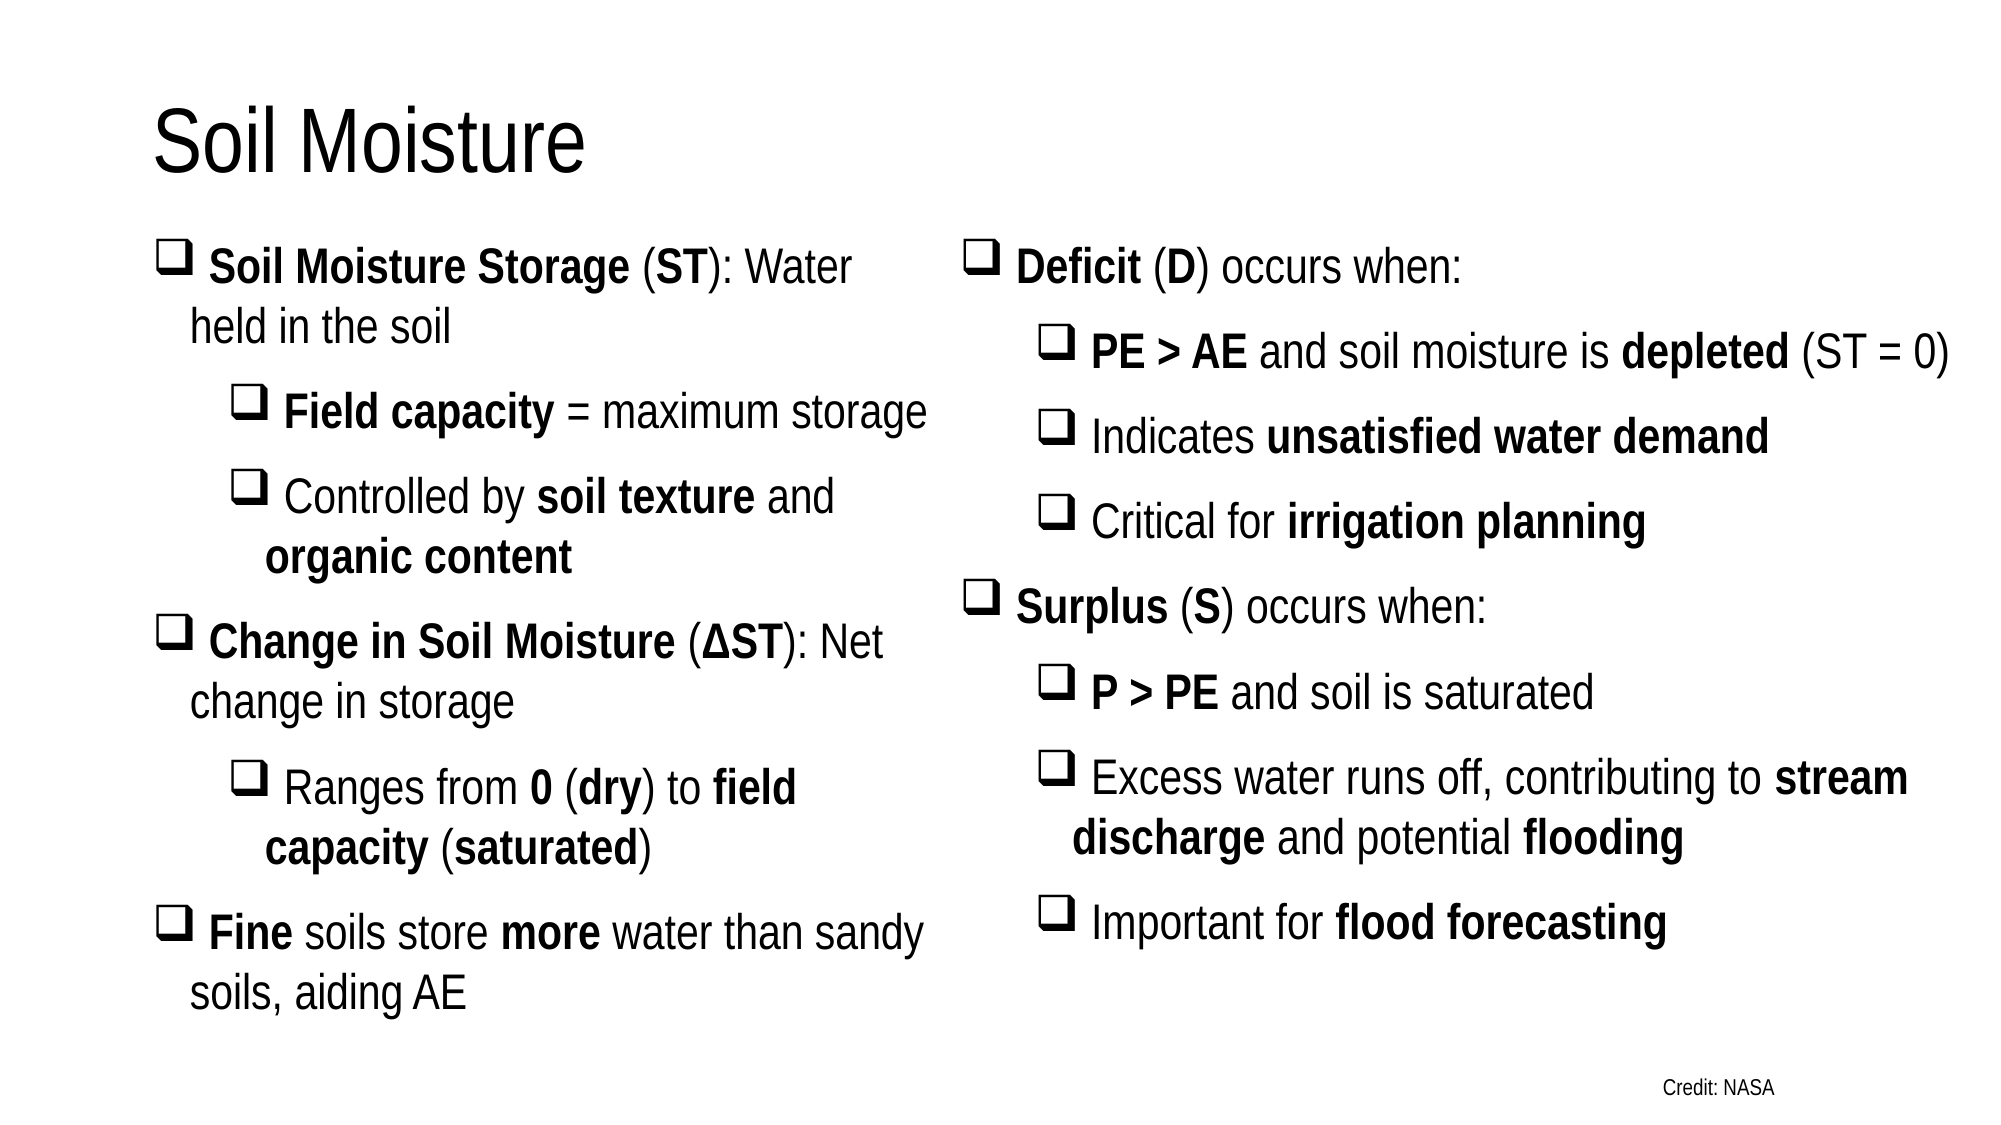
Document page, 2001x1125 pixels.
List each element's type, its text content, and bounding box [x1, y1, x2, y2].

title Soil Moisture [137, 59, 1863, 226]
list Soil Moisture Storage (ST): Water held in the soil Field capacity = maximum storage Controlled by soil texture and organic content Change in Soil Moisture (ΔST): Net change in storage Ranges from 0 (dry) to field capacity (saturated) Fine soils store more water than sandy soils, aiding AE [137, 226, 944, 985]
text_box Deficit (D) occurs when: PE > AE and soil moisture is depleted (ST = 0) Indicates unsatisfied water demand Critical for irrigation planning Surplus (S) occurs when: P > PE and soil is saturated Excess water runs off, contributing to stream discharge and potential flooding Important for flood forecasting [944, 226, 1977, 1031]
text_box Credit: NASA [1648, 1065, 1791, 1108]
